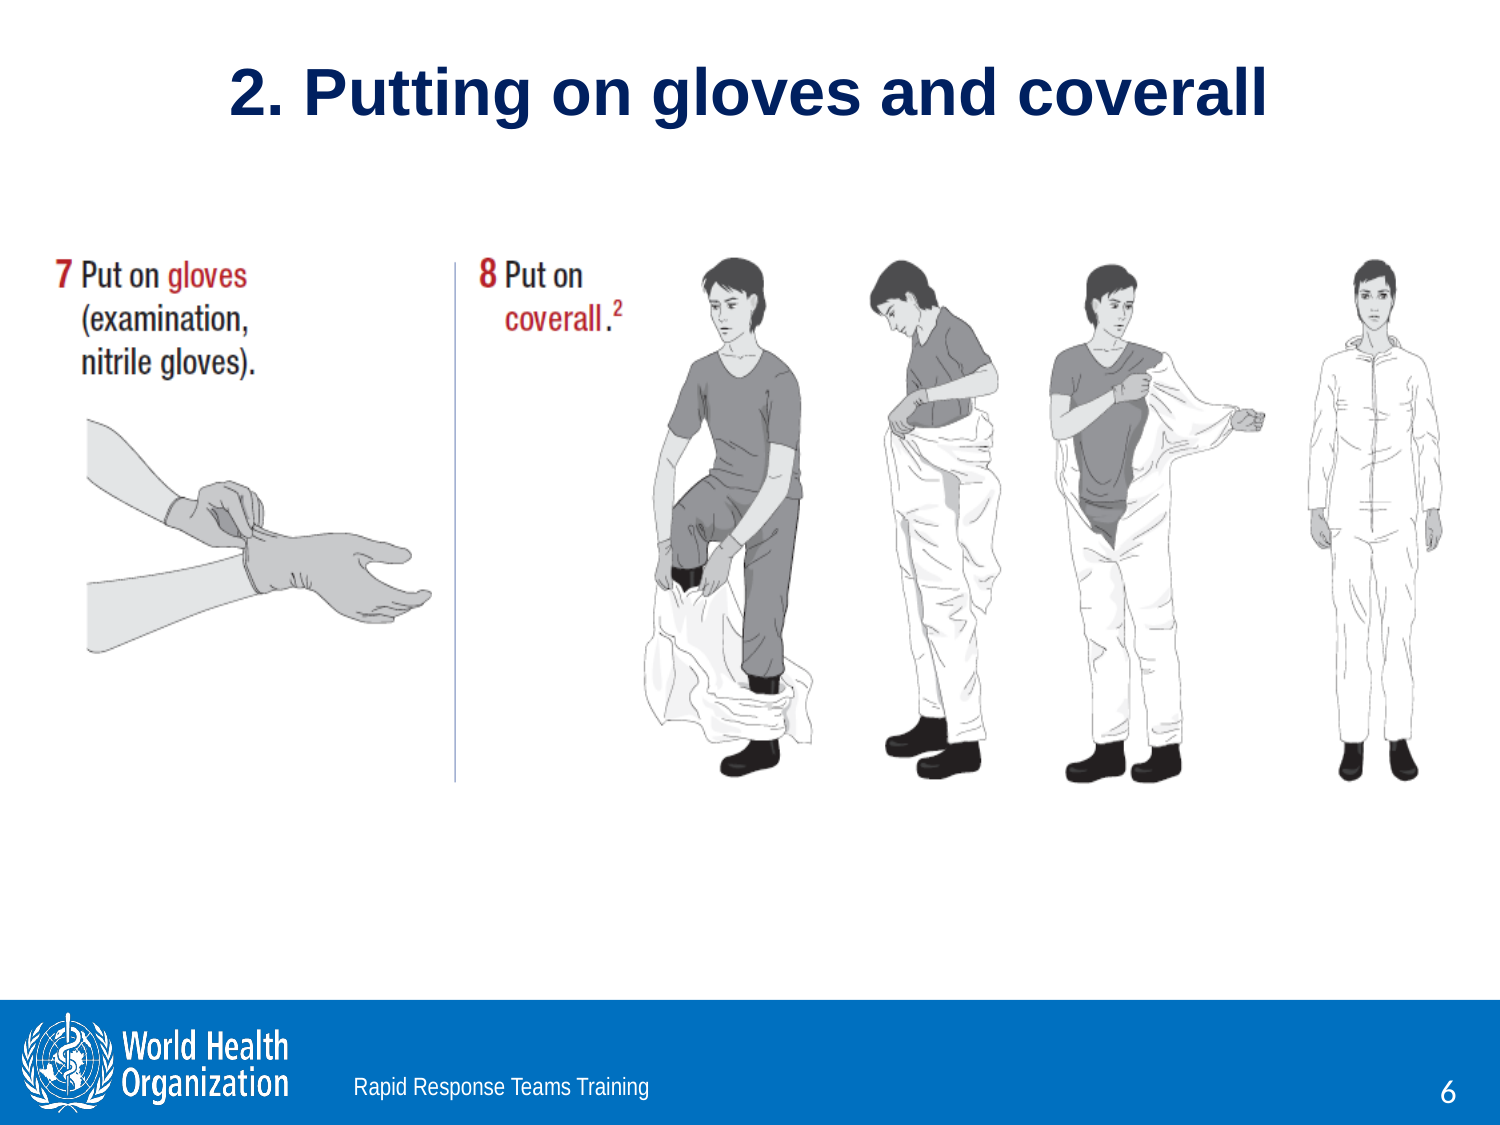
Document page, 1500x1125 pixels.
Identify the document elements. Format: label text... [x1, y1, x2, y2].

picture [21, 1012, 288, 1113]
picture [36, 243, 1464, 799]
title 2. Putting on gloves and coverall [75, 0, 1425, 183]
